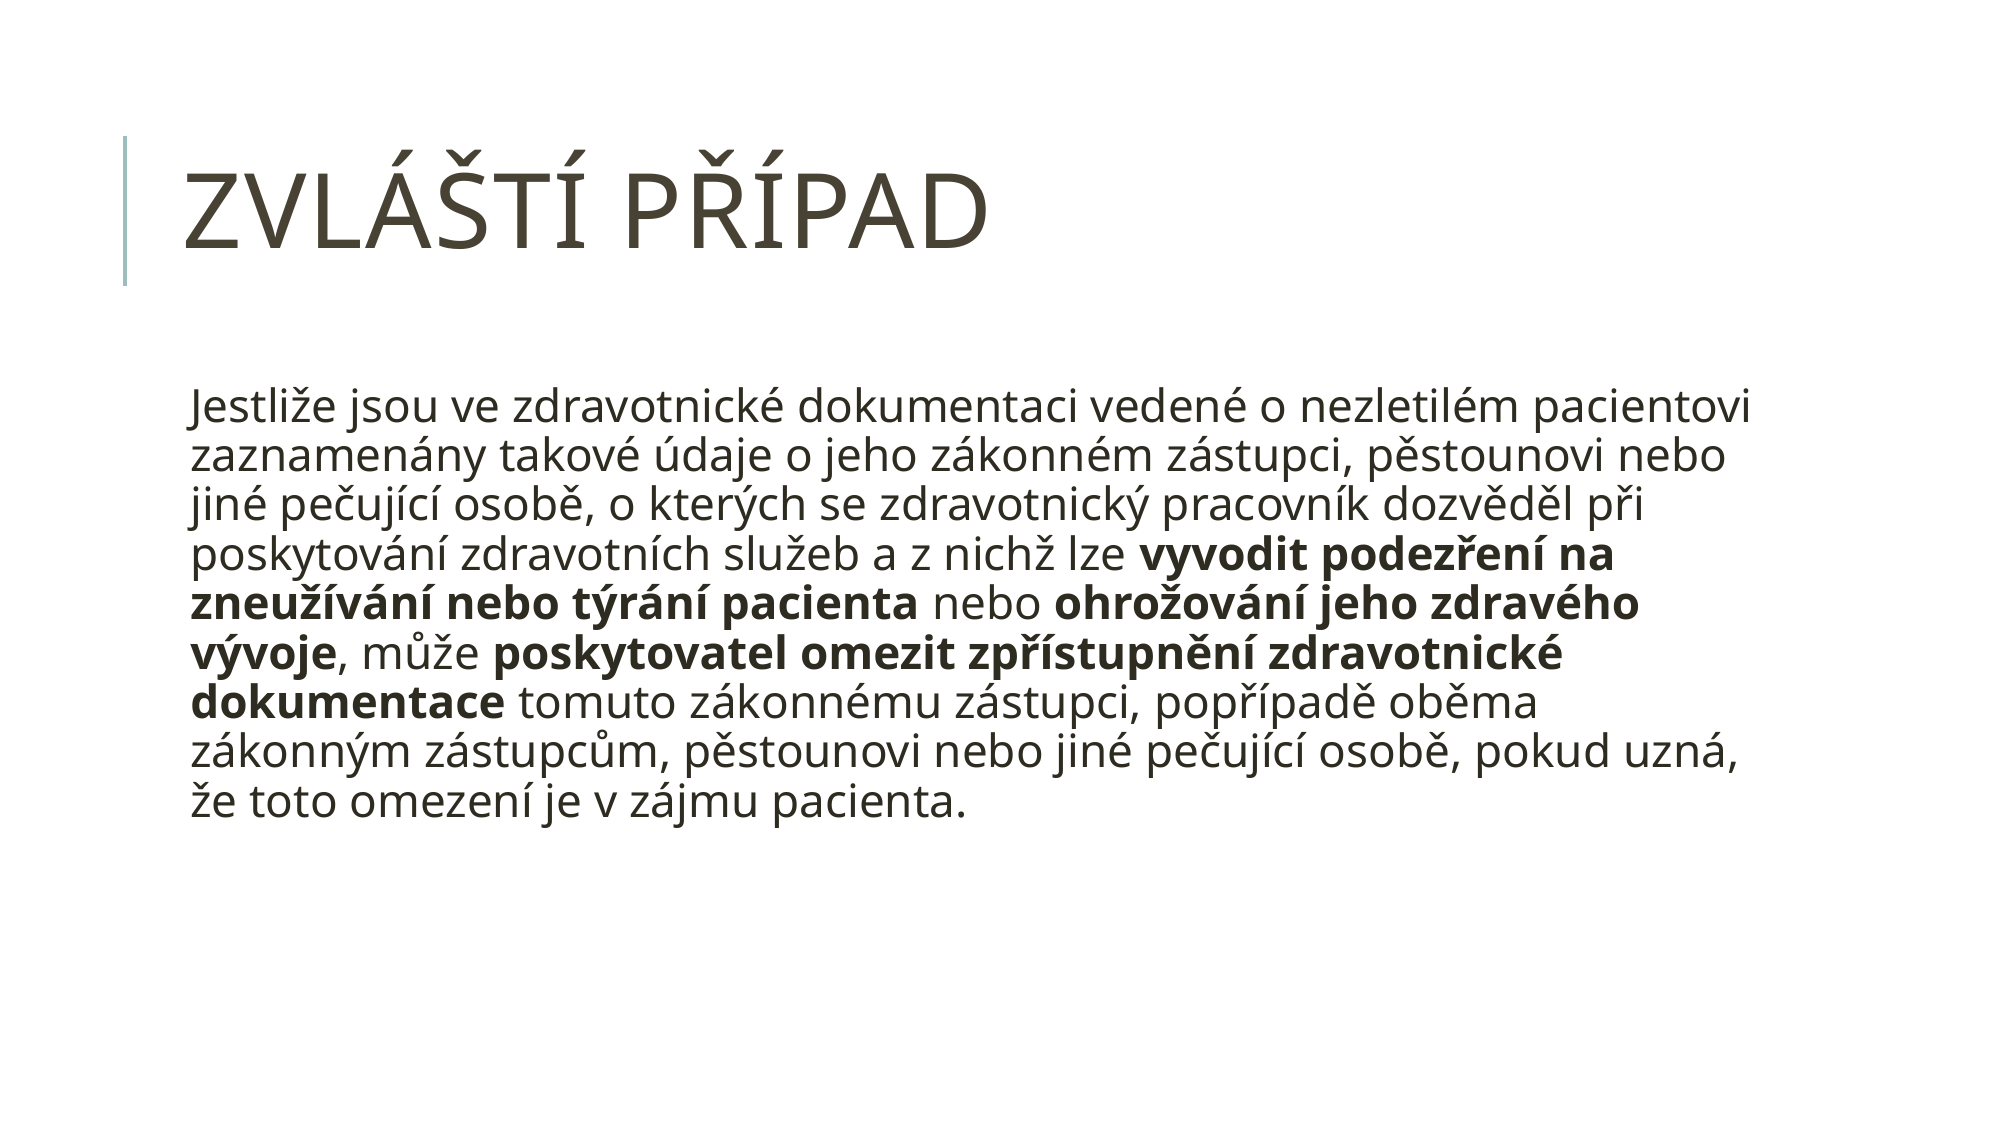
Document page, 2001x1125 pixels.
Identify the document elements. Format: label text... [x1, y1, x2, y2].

title Zvláští případ [168, 96, 1763, 342]
list Jestliže jsou ve zdravotnické dokumentaci vedené o nezletilém pacientovi zaznamenány takové údaje o jeho zákonném zástupci, pěstounovi nebo jiné pečující osobě, o kterých se zdravotnický pracovník dozvěděl při poskytování zdravotních služeb a z nichž lze vyvodit podezření na zneužívání nebo týrání pacienta nebo ohrožování jeho zdravého vývoje, může poskytovatel omezit zpřístupnění zdravotnické dokumentace tomuto zákonnému zástupci, popřípadě oběma zákonným zástupcům, pěstounovi nebo jiné pečující osobě, pokud uzná, že toto omezení je v zájmu pacienta. [168, 375, 1763, 1035]
